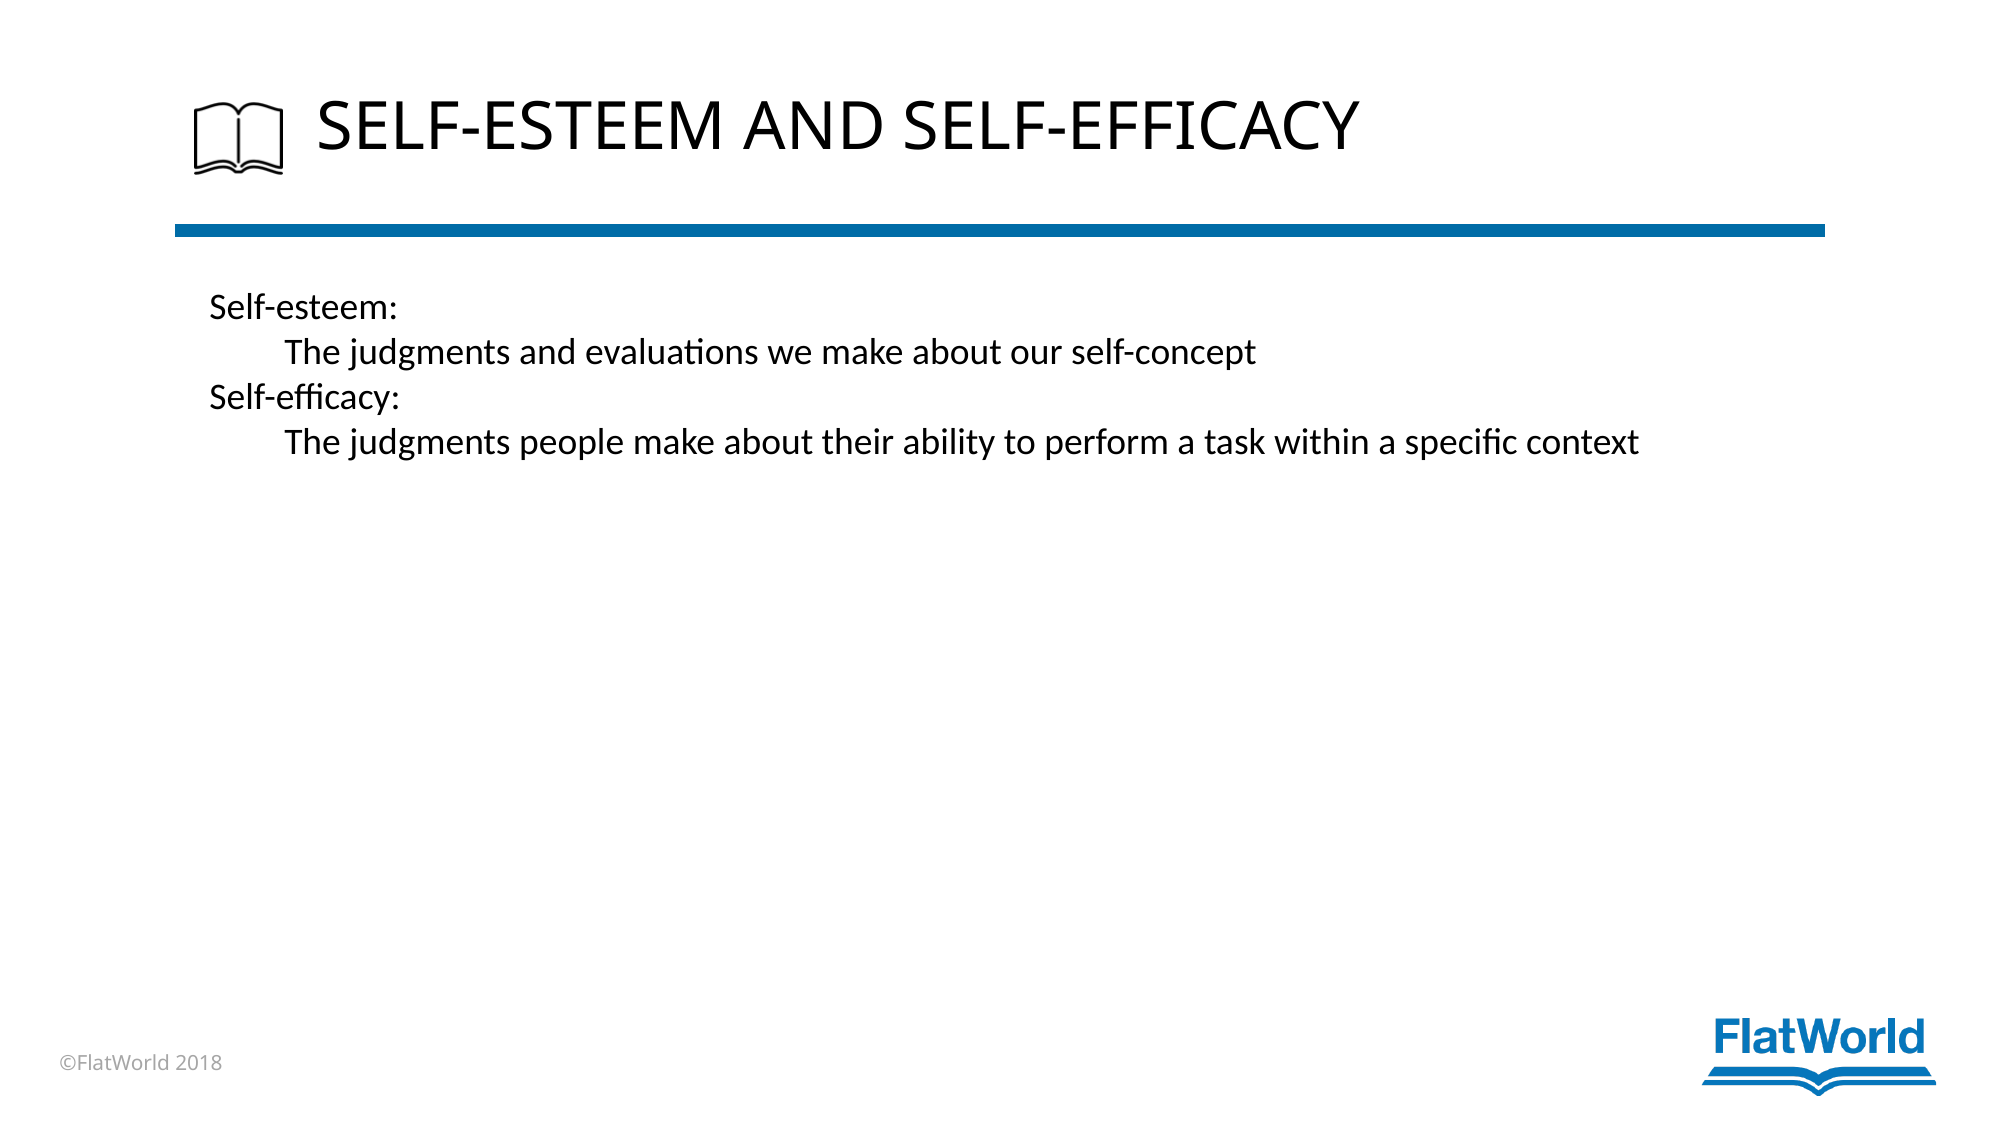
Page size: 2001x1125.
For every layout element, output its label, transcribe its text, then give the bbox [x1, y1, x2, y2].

subtitle Self-esteem: The judgments and evaluations we make about our self-concept Self-efficacy: The judgments people make about their ability to perform a task within a specific context [194, 274, 1770, 546]
picture [194, 94, 283, 183]
title SELF-ESTEEM AND SELF-EFFICACY [301, 75, 1825, 190]
